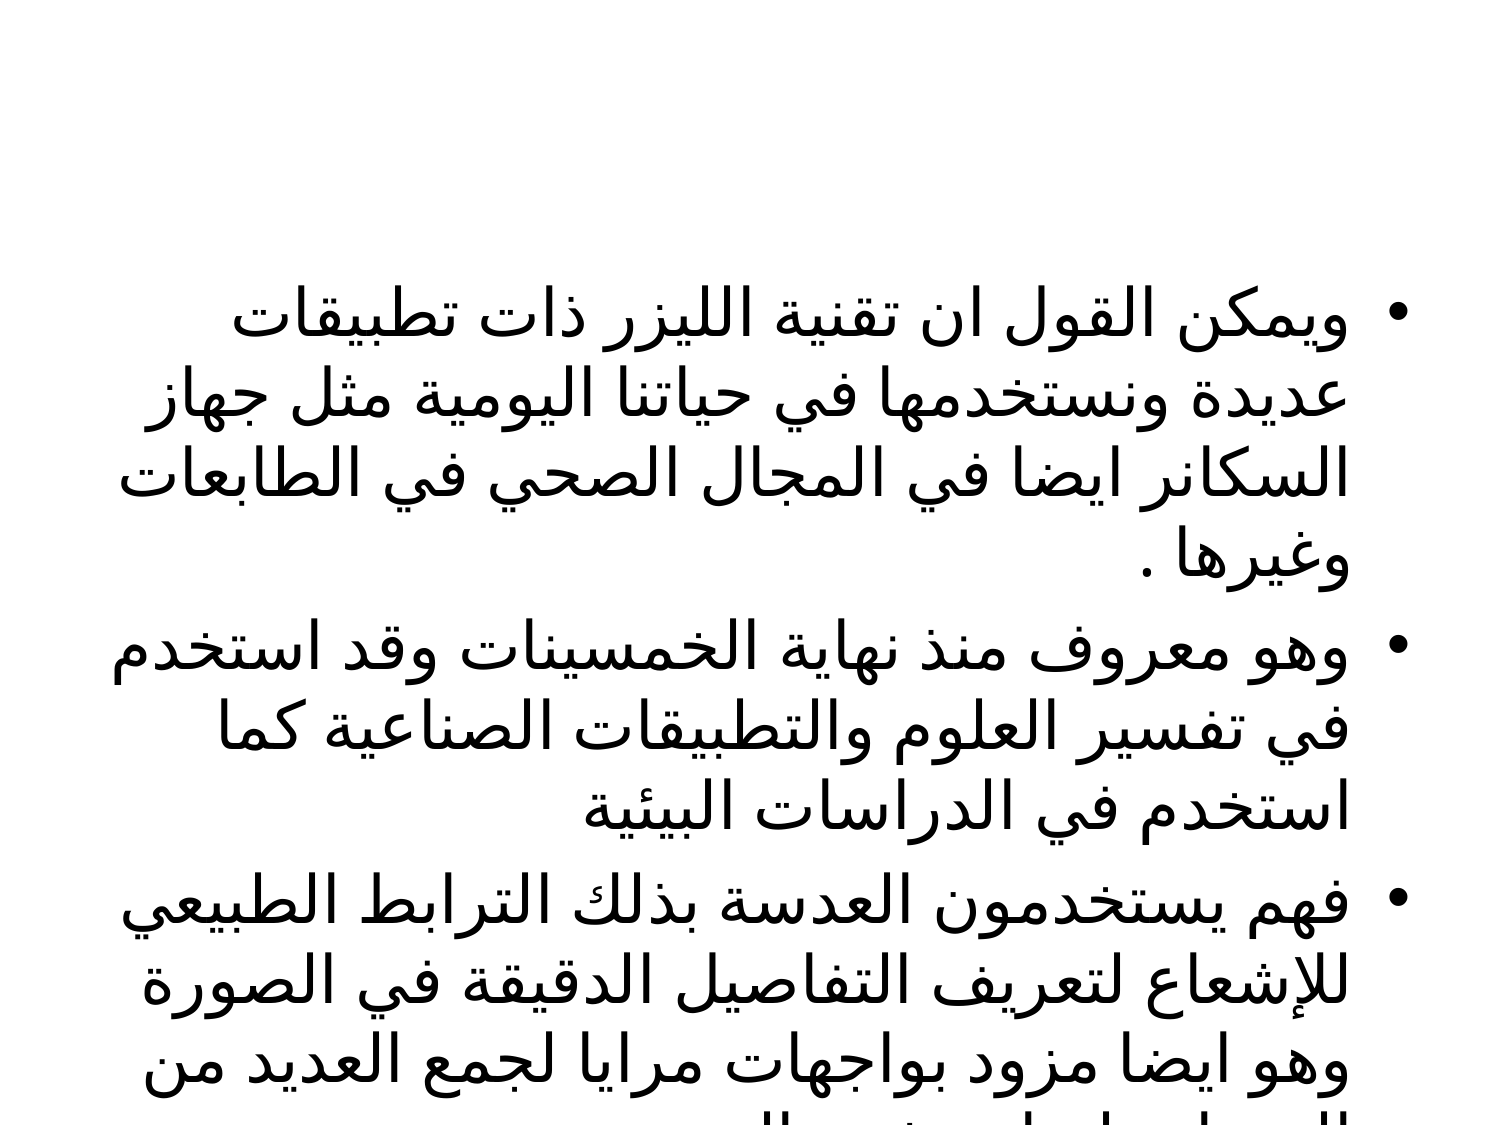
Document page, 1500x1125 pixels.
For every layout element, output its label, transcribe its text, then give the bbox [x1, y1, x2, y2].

list ويمكن القول ان تقنية الليزر ذات تطبيقات عديدة ونستخدمها في حياتنا اليومية مثل جهاز السكانر ايضا في المجال الصحي في الطابعات وغيرها . وهو معروف منذ نهاية الخمسينات وقد استخدم في تفسير العلوم والتطبيقات الصناعية كما استخدم في الدراسات البيئية فهم يستخدمون العدسة بذلك الترابط الطبيعي للإشعاع لتعريف التفاصيل الدقيقة في الصورة وهو ايضا مزود بواجهات مرايا لجمع العديد من النبضات لزيادة شدة الضوء. [75, 262, 1425, 1005]
